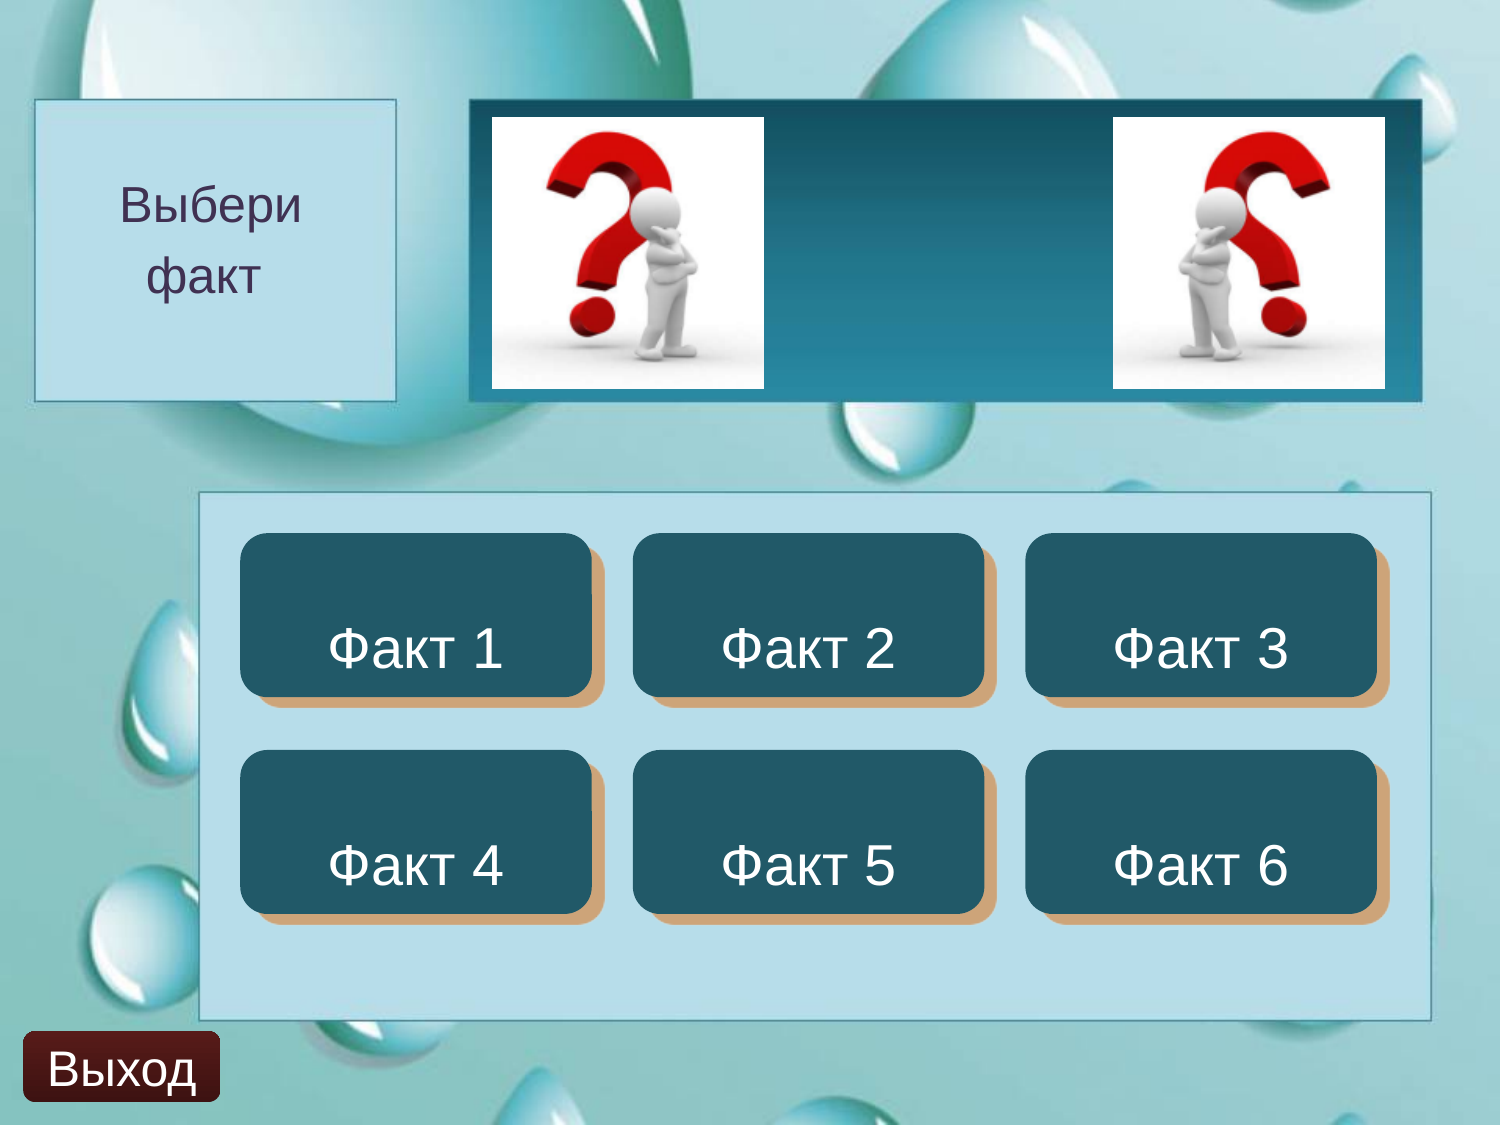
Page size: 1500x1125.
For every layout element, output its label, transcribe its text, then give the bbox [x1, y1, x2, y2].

text_box Факт 4 [239, 749, 593, 915]
text_box Факт 2 [632, 532, 986, 698]
text_box Выбери факт [35, 163, 387, 312]
text_box Выход [21, 1029, 223, 1105]
text_box Факт 3 [1024, 532, 1378, 698]
text_box Факт 1 [239, 532, 593, 698]
text_box Факт 6 [1024, 749, 1378, 915]
picture [0, 0, 1500, 1125]
text_box Факт 5 [632, 749, 986, 915]
